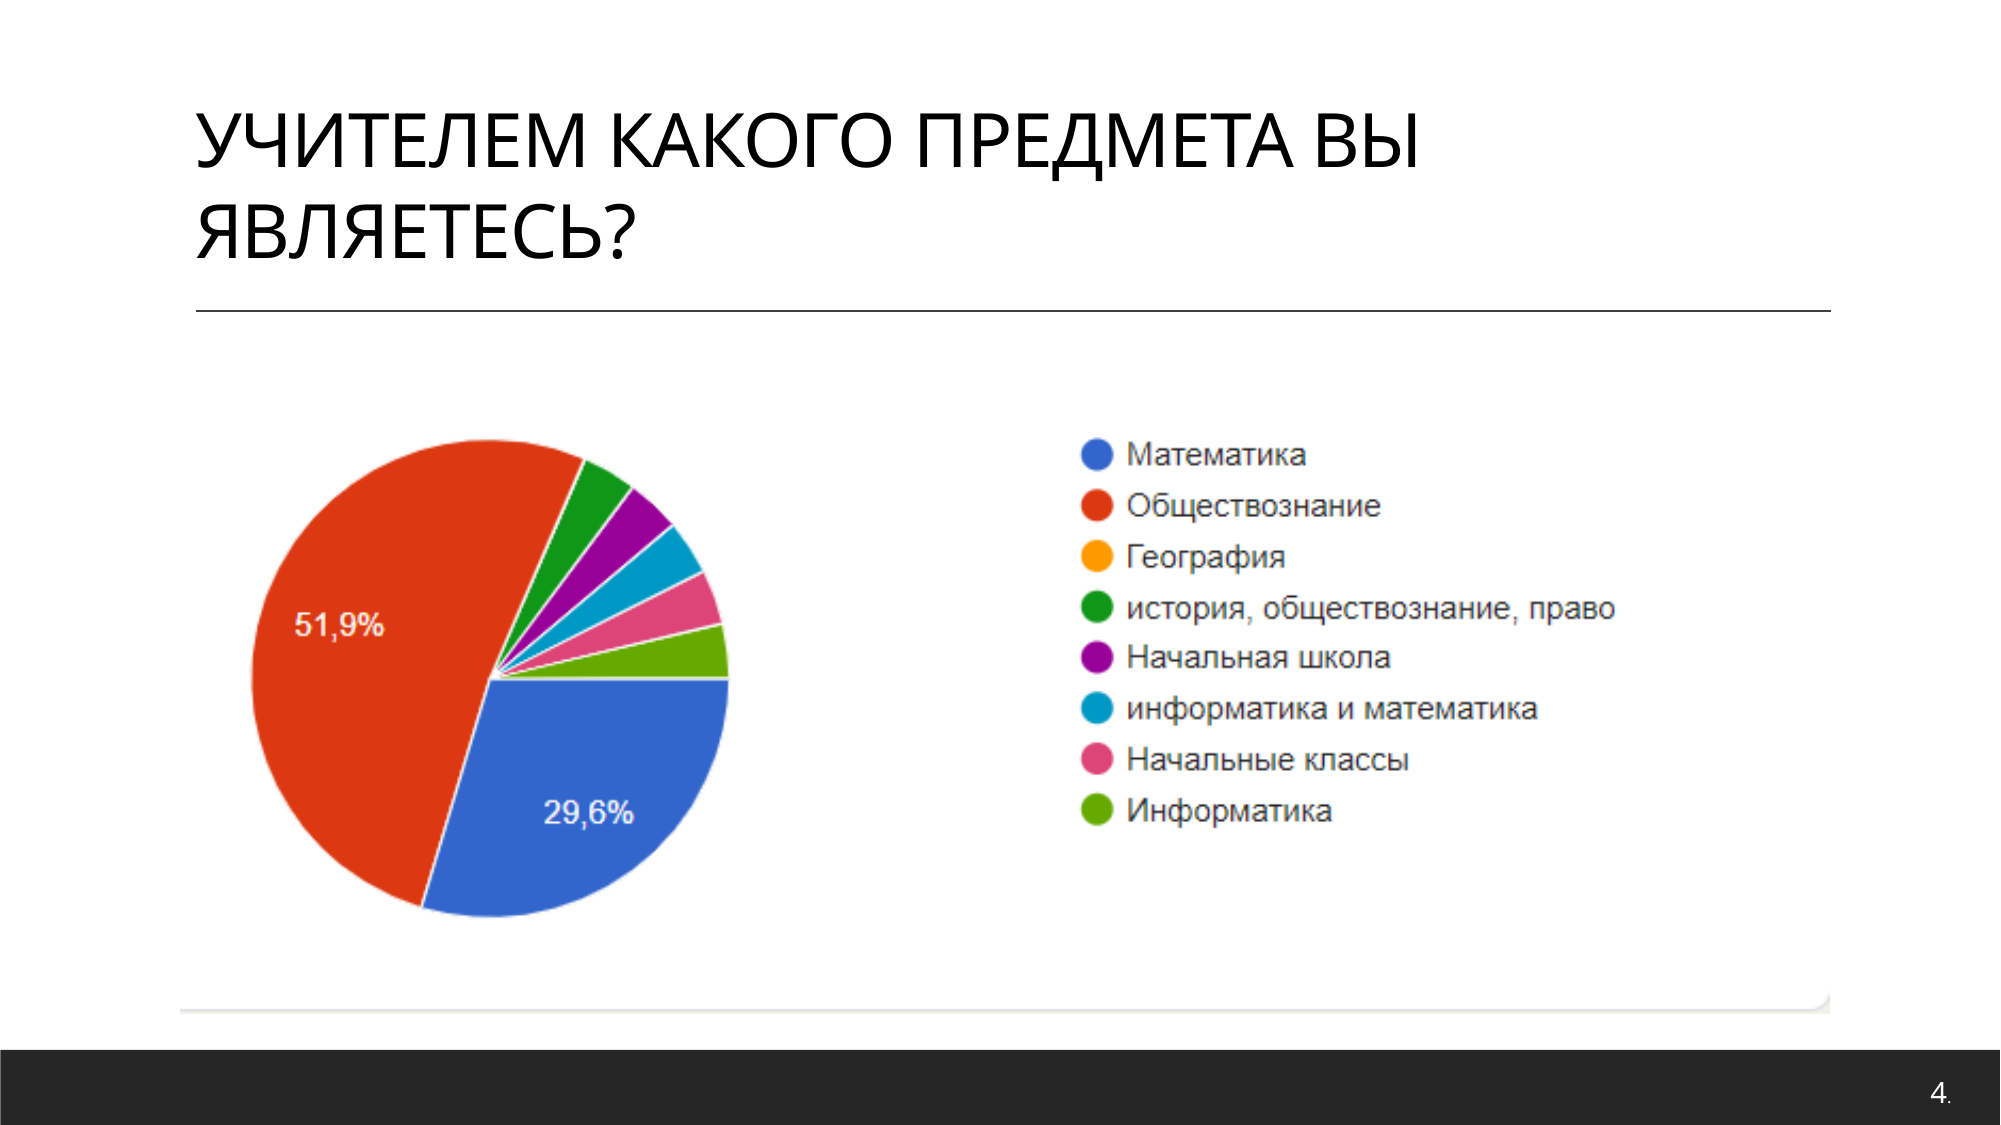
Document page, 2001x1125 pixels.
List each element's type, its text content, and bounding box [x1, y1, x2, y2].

slide_number 4. [1542, 1061, 1967, 1122]
title УЧИТЕЛЕМ КАКОГО ПРЕДМЕТА ВЫ ЯВЛЯЕТЕСЬ?скачок [180, 47, 1830, 285]
picture [179, 362, 1831, 1015]
